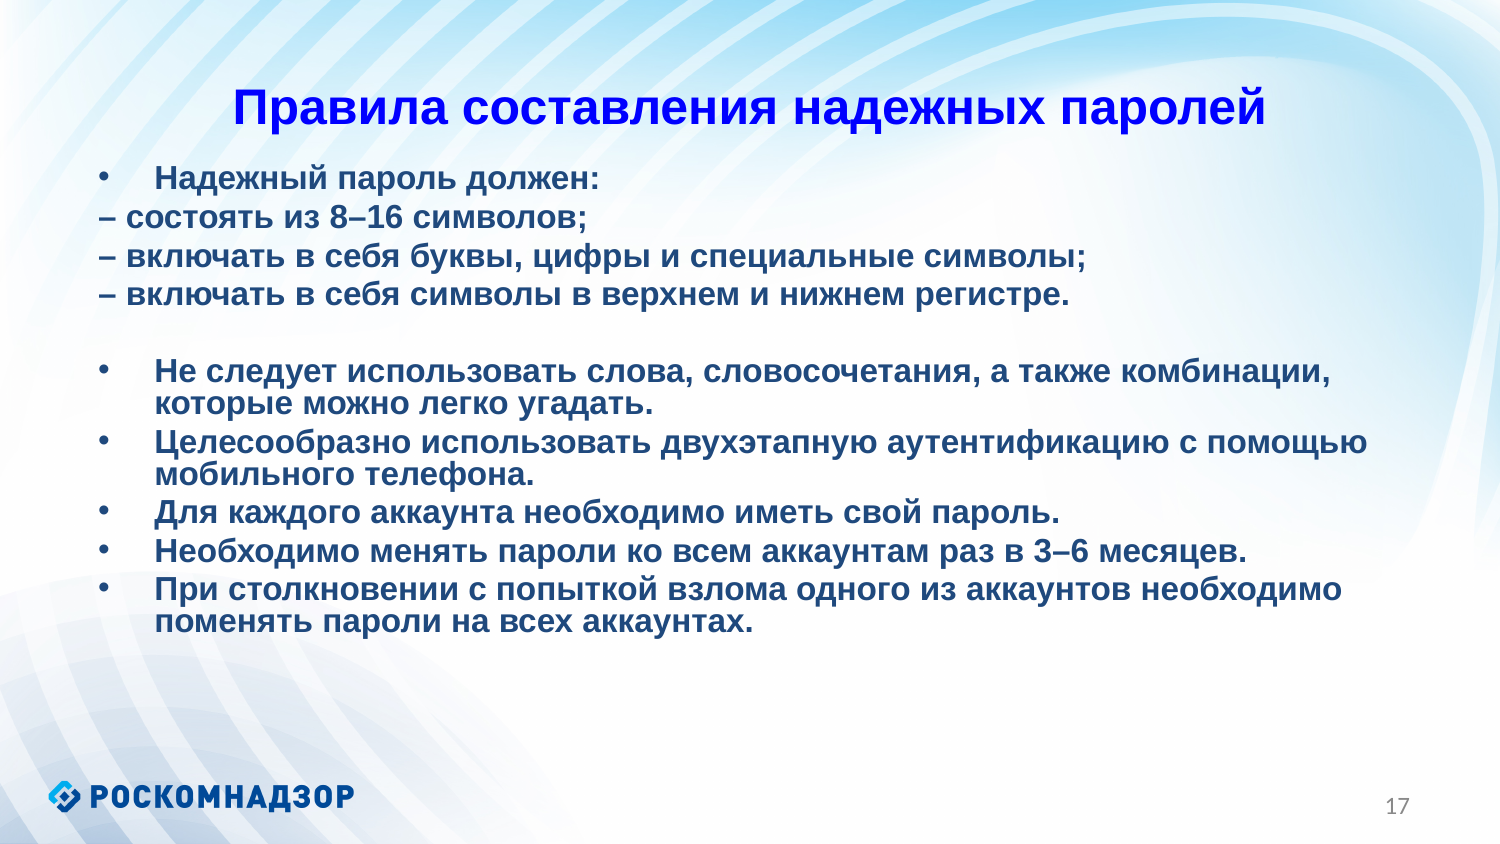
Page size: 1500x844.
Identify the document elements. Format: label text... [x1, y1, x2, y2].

slide_number 17 [1074, 782, 1425, 828]
title Правила составления надежных паролей [74, 33, 1426, 175]
picture [0, 0, 1500, 844]
list Надежный пароль должен: – состоять из 8–16 символов; – включать в себя буквы, цифры и специальные символы; – включать в себя символы в верхнем и нижнем регистре. Не следует использовать слова, словосочетания, а также комбинации, которые можно легко угадать. Целесообразно использовать двухэтапную аутентификацию с помощью мобильного телефона. Для каждого аккаунта необходимо иметь свой пароль. Необходимо менять пароли ко всем аккаунтам раз в 3–6 месяцев. При столкновении с попыткой взлома одного из аккаунтов необходимо поменять пароли на всех аккаунтах. [82, 156, 1434, 715]
